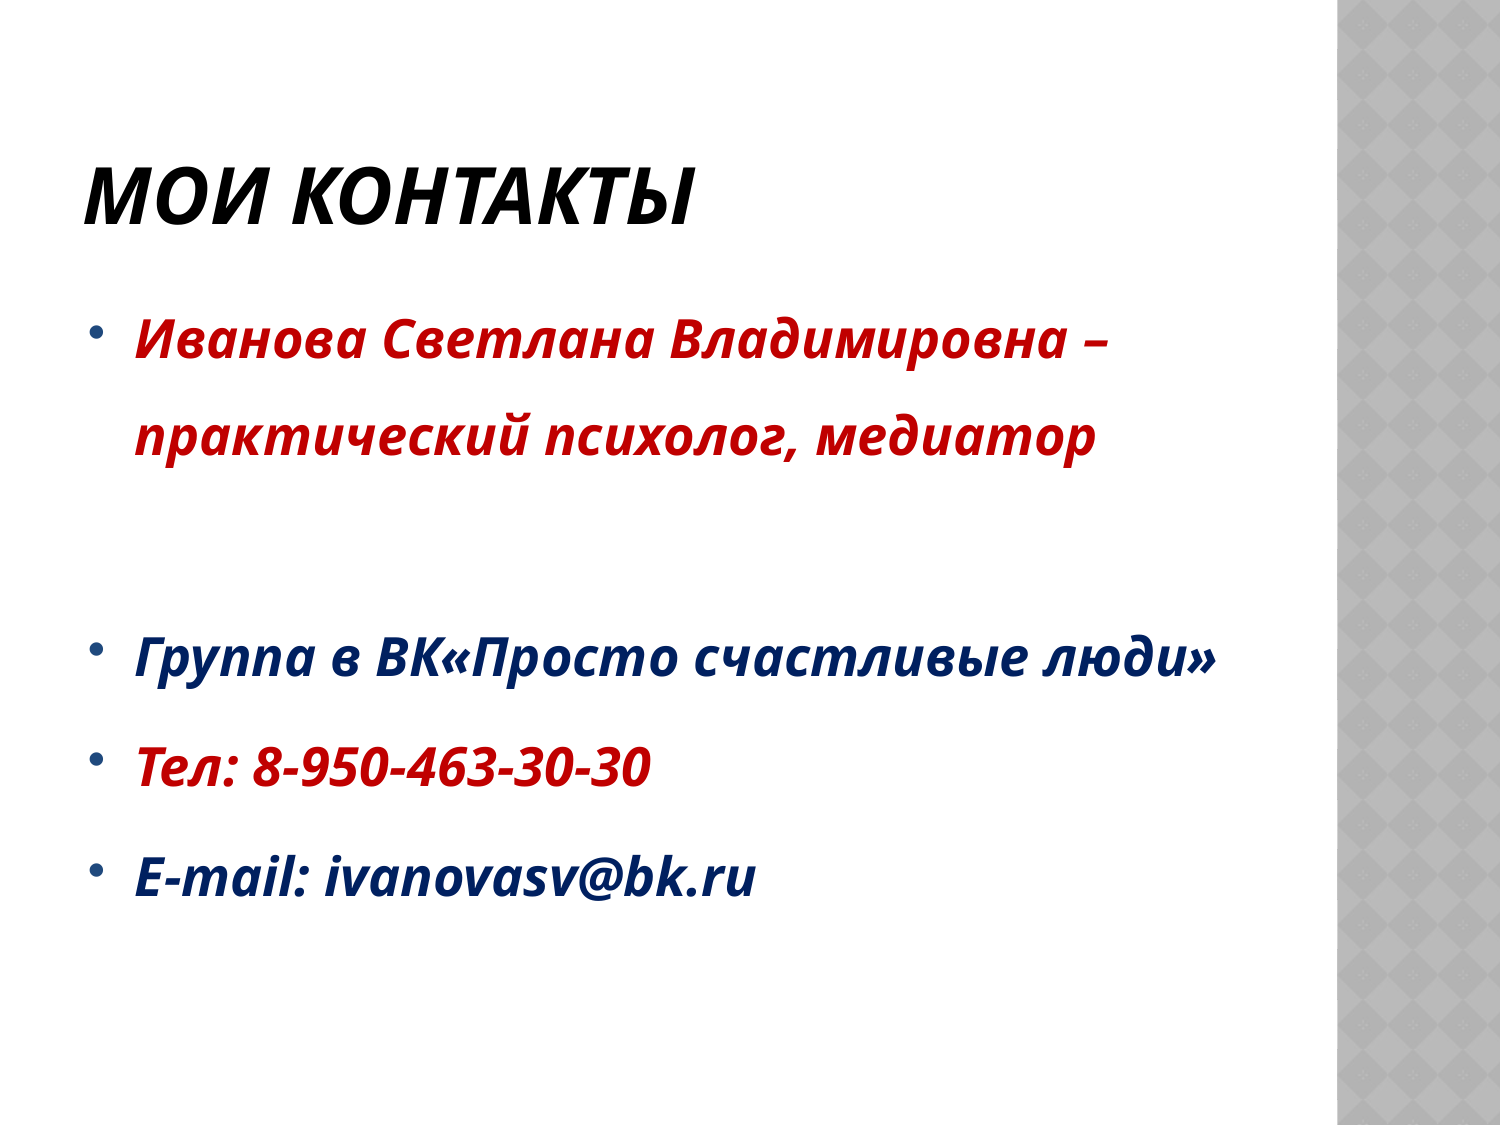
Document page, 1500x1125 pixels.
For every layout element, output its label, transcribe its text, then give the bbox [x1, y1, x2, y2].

list Иванова Светлана Владимировна – практический психолог, медиатор Группа в ВК«Просто счастливые люди» Тел: 8-950-463-30-30 E-mail: ivanovasv@bk.ru [75, 264, 1263, 1059]
title Мои контакты [75, 52, 1263, 240]
